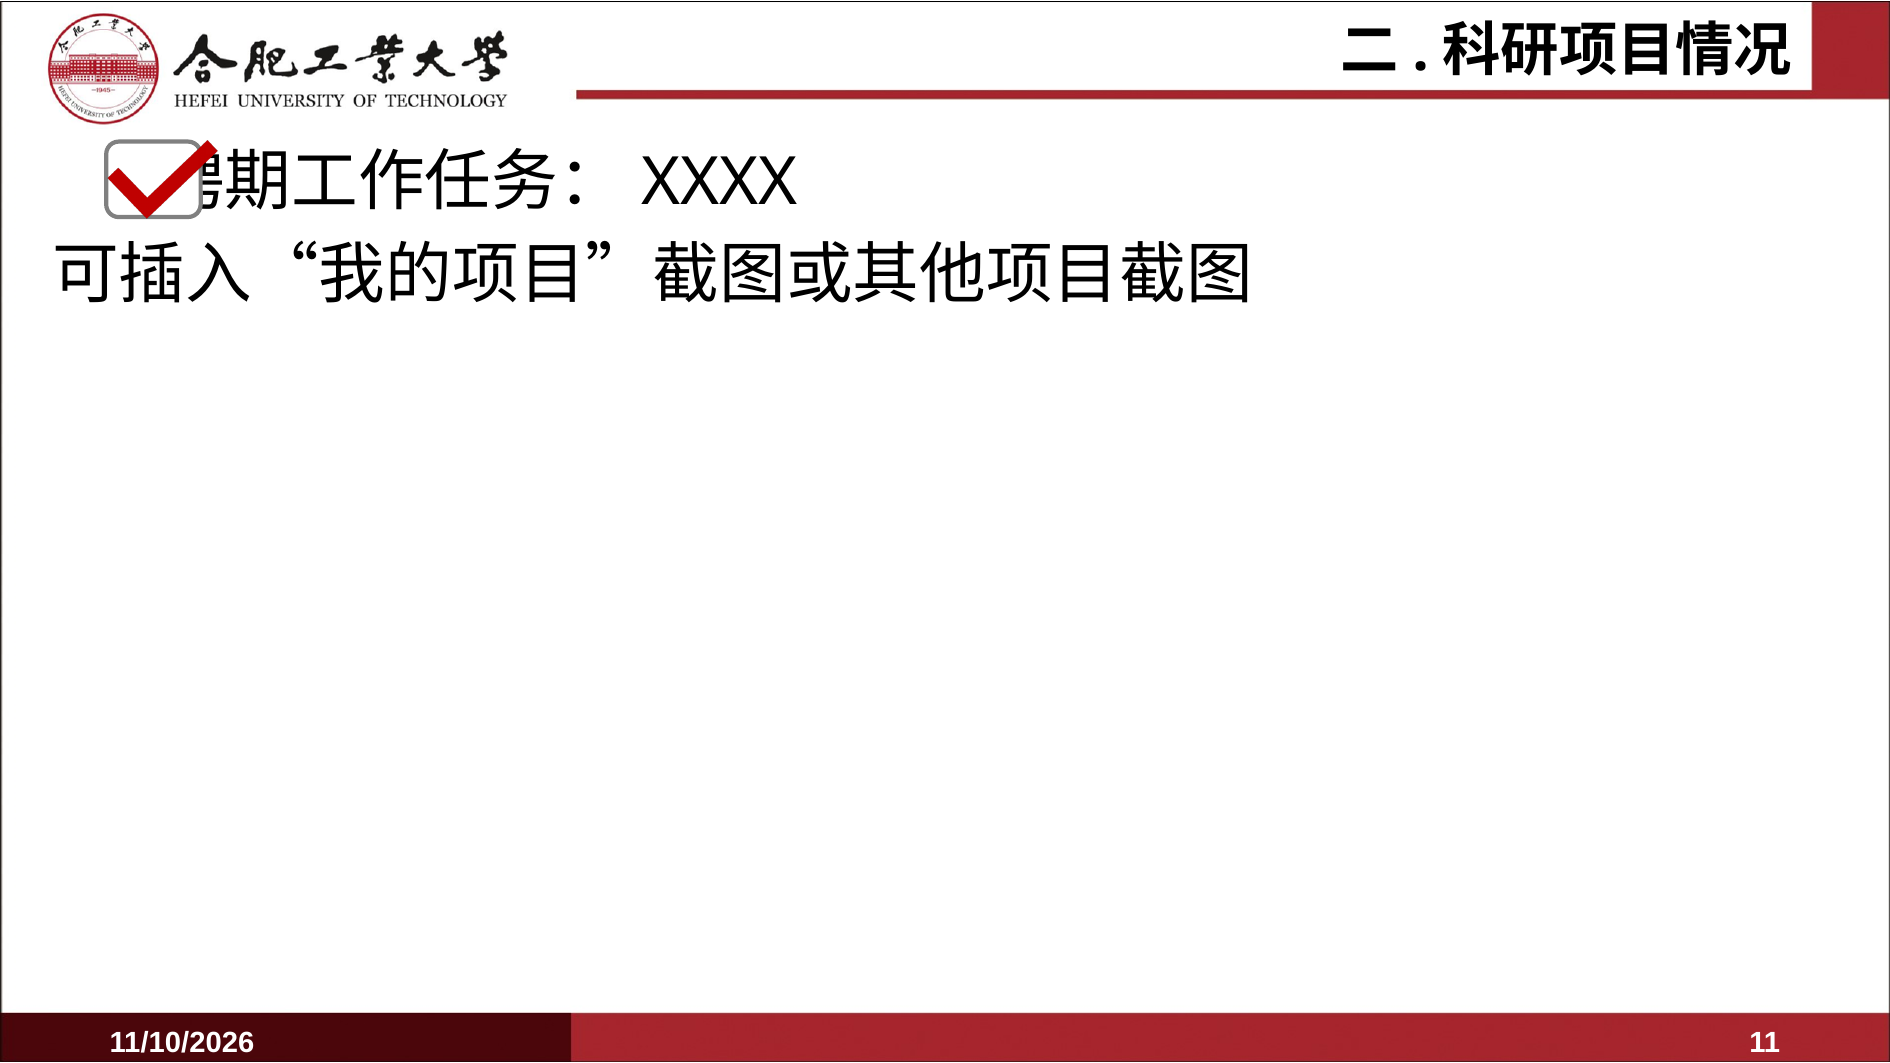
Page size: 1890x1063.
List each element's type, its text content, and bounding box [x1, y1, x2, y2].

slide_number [94, 1015, 536, 1063]
title 二.科研项目情况 [587, 0, 1808, 95]
picture [0, 1, 1890, 1062]
slide_number 10 [1354, 1015, 1796, 1063]
list 聘期工作任务：XXXX 可插入“我的项目”截图或其他项目截图 [37, 129, 1838, 981]
